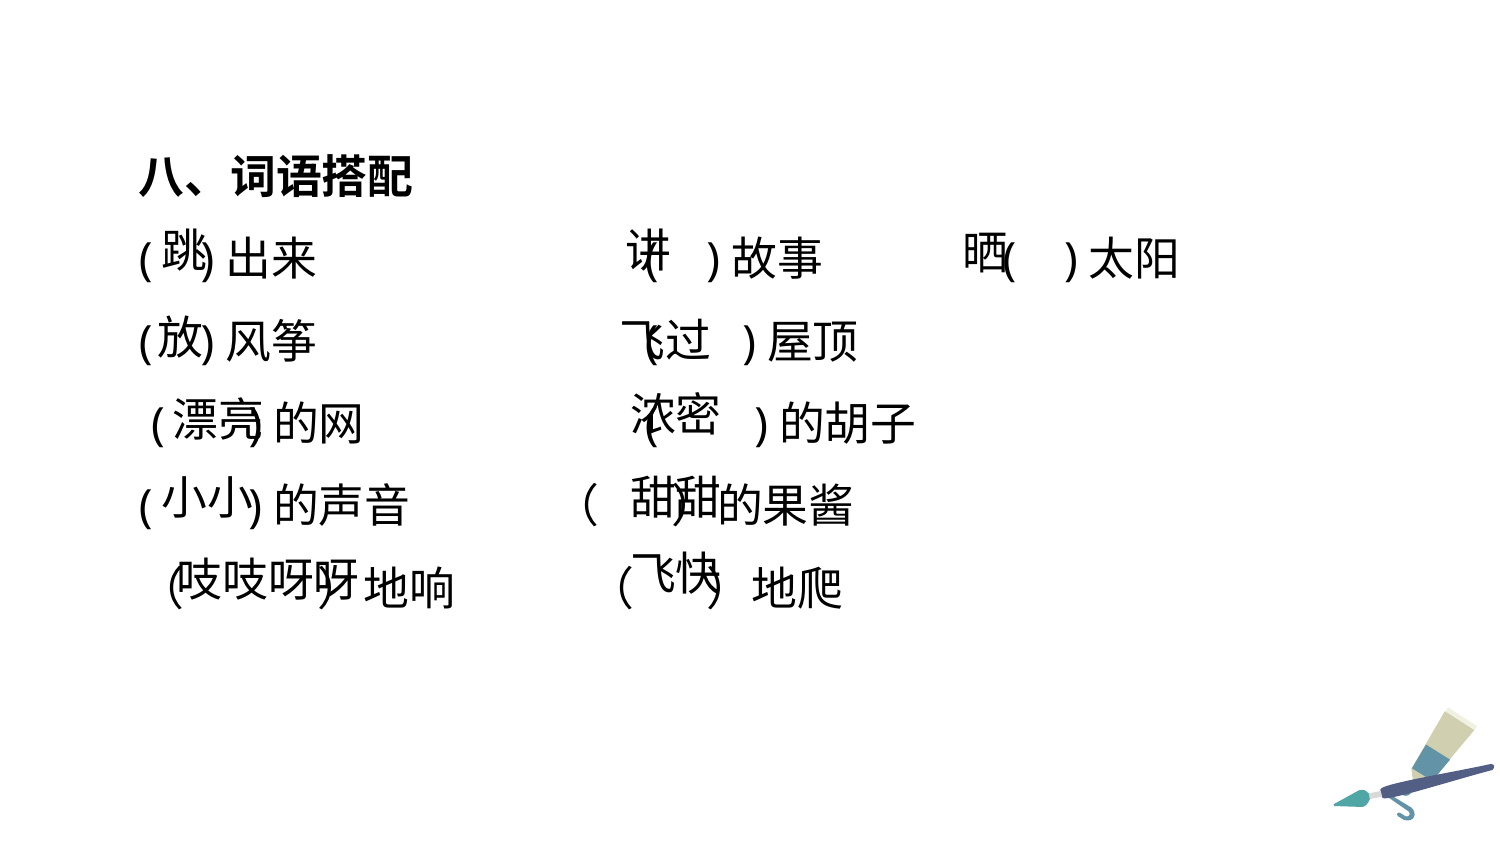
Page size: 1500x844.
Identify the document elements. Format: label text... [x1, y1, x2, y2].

text_box 浓密 [615, 378, 737, 448]
text_box 小小 [146, 460, 269, 531]
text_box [1358, 708, 1481, 844]
text_box 飞过 [604, 304, 727, 375]
text_box 飞快 [615, 536, 737, 607]
text_box 讲 [610, 213, 687, 284]
text_box 吱吱呀呀 [162, 543, 375, 613]
text_box 漂亮 [158, 383, 280, 454]
text_box 跳 [146, 213, 223, 284]
text_box 八、词语搭配 ( )出来 ( )故事 ( )太阳 ( )风筝 ( )屋顶 ( )的网 ( )的胡子 ( )的声音 （ ）的果酱 （ ）地响 （ ）地爬 [124, 112, 1405, 705]
text_box 晒 [948, 215, 1025, 286]
text_box 放 [142, 301, 219, 371]
text_box 甜甜 [615, 460, 737, 531]
